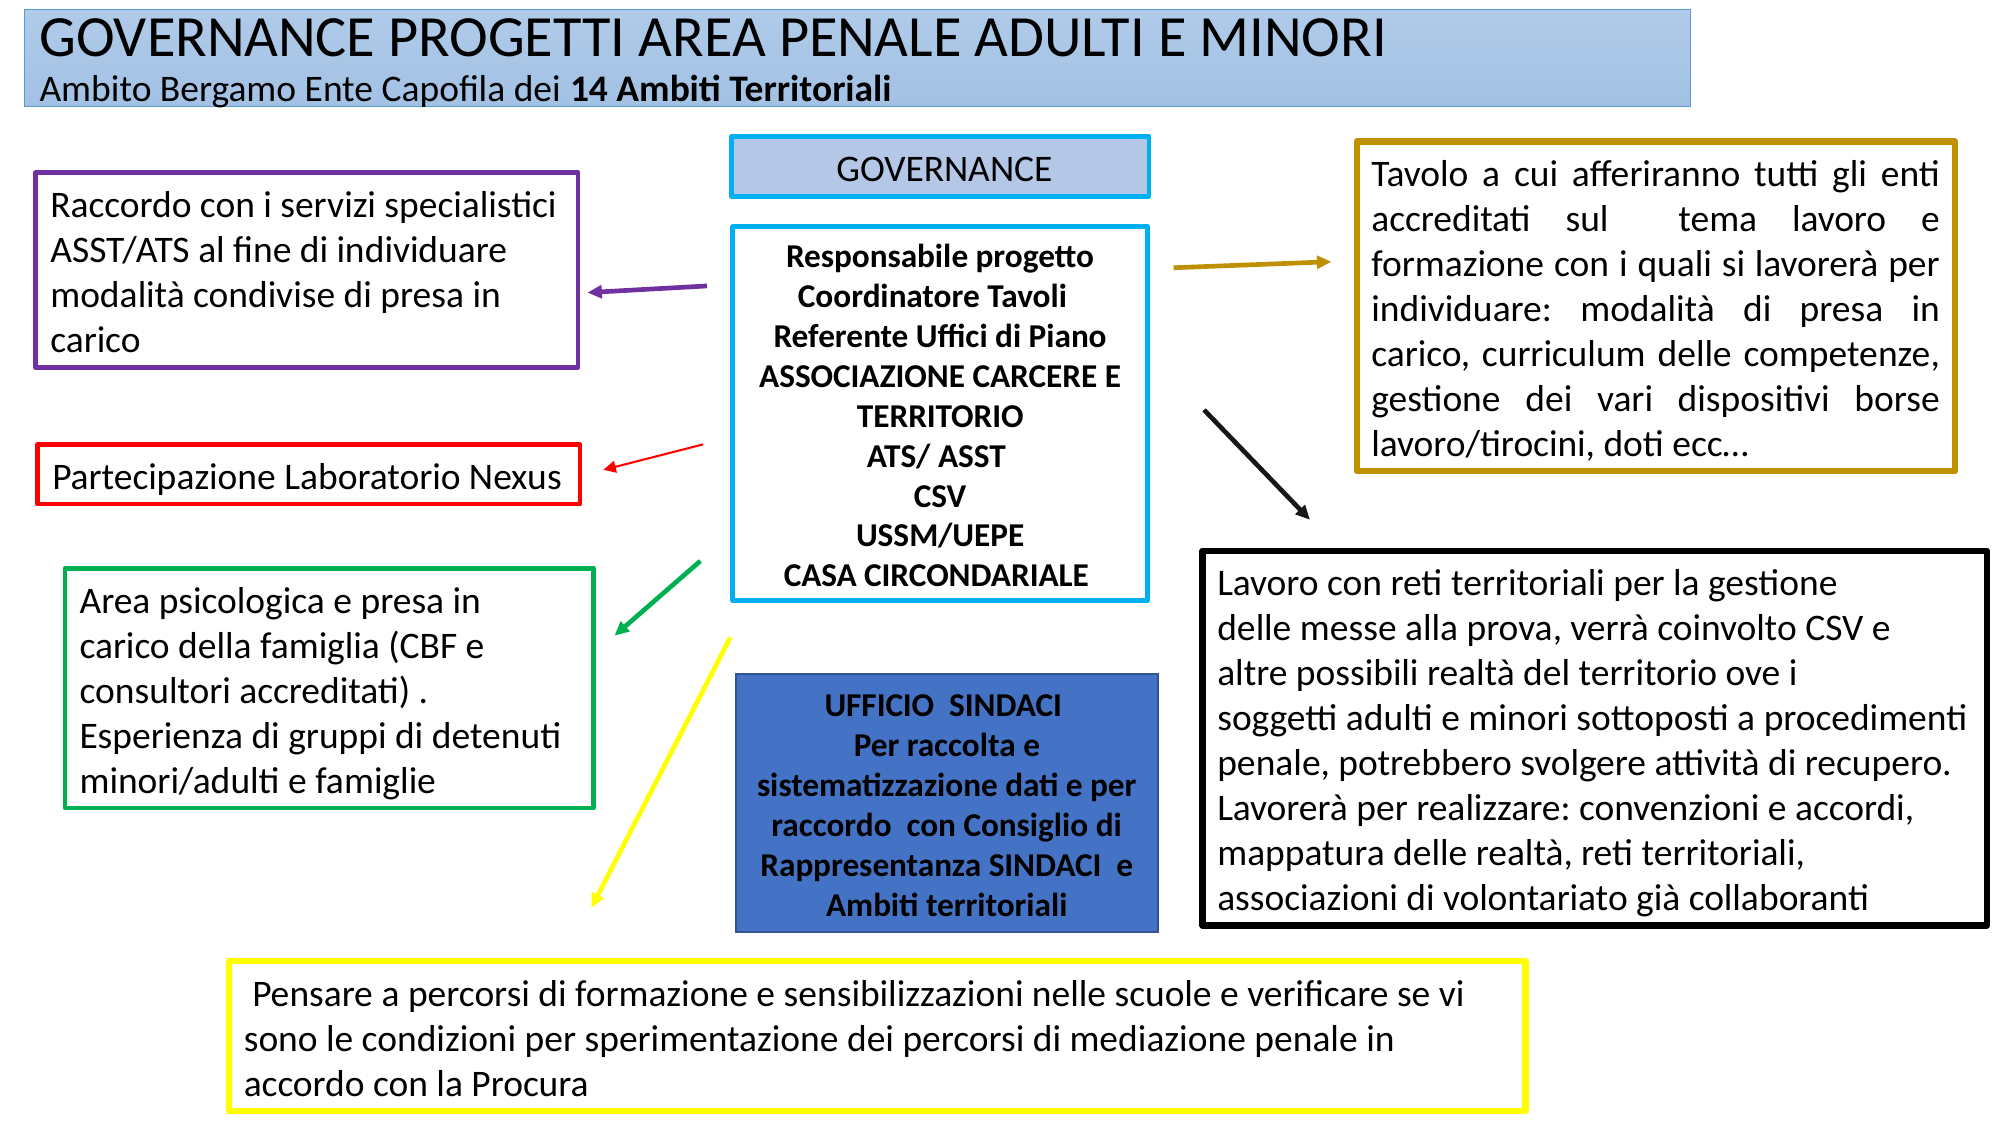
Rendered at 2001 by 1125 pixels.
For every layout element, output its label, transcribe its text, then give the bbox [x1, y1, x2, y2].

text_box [603, 444, 704, 470]
text_box Lavoro con reti territoriali per la gestione delle messe alla prova, verrà coinvolto CSV e altre possibili realtà del territorio ove i soggetti adulti e minori sottoposti a procedimenti penale, potrebbero svolgere attività di recupero. Lavorerà per realizzare: convenzioni e accordi, mappatura delle realtà, reti territoriali, associazioni di volontariato già collaboranti [1202, 550, 1988, 926]
text_box Raccordo con i servizi specialistici ASST/ATS al fine di individuare modalità condivise di presa in carico [35, 172, 579, 368]
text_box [1173, 261, 1331, 268]
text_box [591, 637, 731, 908]
text_box Tavolo a cui afferiranno tutti gli enti accreditati sul tema lavoro e formazione con i quali si lavorerà per individuare: modalità di presa in carico, curriculum delle competenze, gestione dei vari dispositivi borse lavoro/tirocini, doti ecc… [1356, 141, 1956, 472]
text_box UFFICIO SINDACI Per raccolta e sistematizzazione dati e per raccordo con Consiglio di Rappresentanza SINDACI e Ambiti territoriali [735, 673, 1159, 933]
text_box GOVERNANCE [731, 136, 1150, 197]
text_box Partecipazione Laboratorio Nexus [37, 444, 581, 505]
text_box Pensare a percorsi di formazione e sensibilizzazioni nelle scuole e verificare se vi sono le condizioni per sperimentazione dei percorsi di mediazione penale in accordo con la Procura [229, 961, 1526, 1111]
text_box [1204, 409, 1310, 520]
text_box Responsabile progetto Coordinatore Tavoli Referente Uffici di Piano ASSOCIAZIONE CARCERE E TERRITORIO ATS/ ASST CSV USSM/UEPE CASA CIRCONDARIALE [732, 226, 1148, 601]
text_box Area psicologica e presa in carico della famiglia (CBF e consultori accreditati) . Esperienza di gruppi di detenuti minori/adulti e famiglie [64, 568, 594, 808]
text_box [587, 285, 707, 293]
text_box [614, 560, 701, 636]
title GOVERNANCE PROGETTI AREA PENALE ADULTI E MINORI Ambito Bergamo Ente Capofila dei 14 Ambiti Territoriali [24, 9, 1691, 107]
